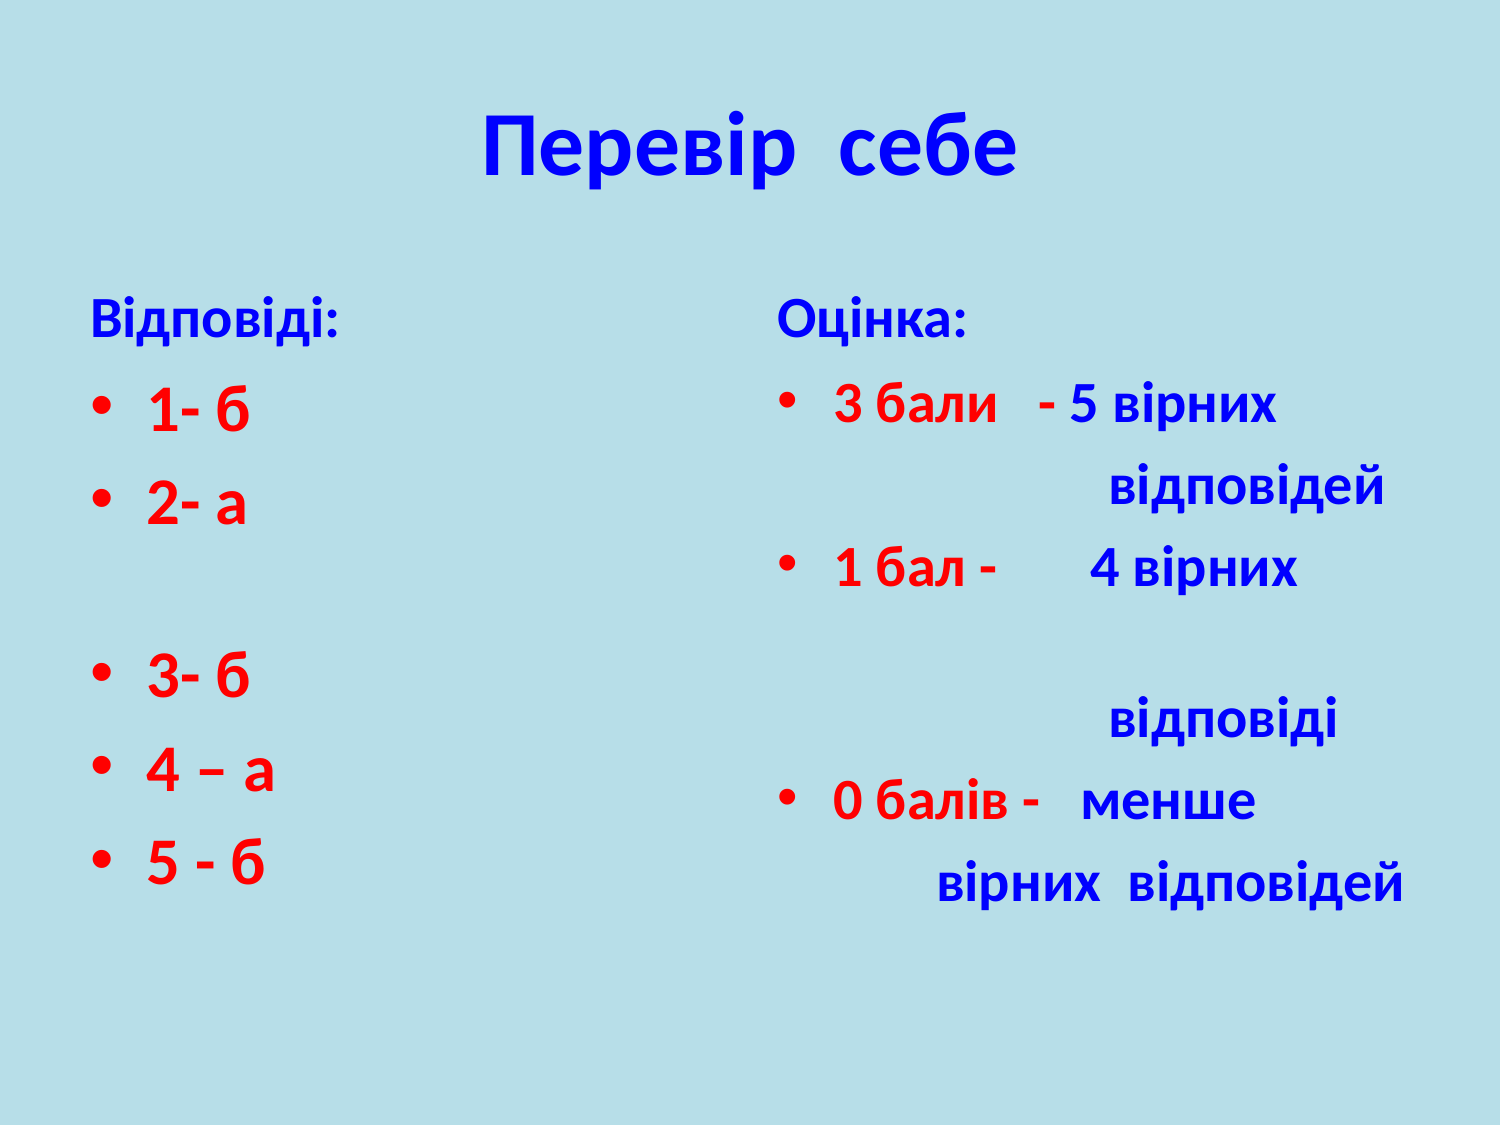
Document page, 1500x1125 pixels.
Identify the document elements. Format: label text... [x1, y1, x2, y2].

list 1- б 2- а 3- б 4 – а 5 - б [75, 356, 738, 1005]
title Перевір себе [75, 45, 1425, 233]
list 3 бали - 5 вірних відповідей 1 бал - 4 вірних відповіді 0 балів - менше вірних відповідей [761, 356, 1425, 1005]
list Відповіді: [75, 251, 738, 356]
list Оцінка: [761, 251, 1425, 356]
